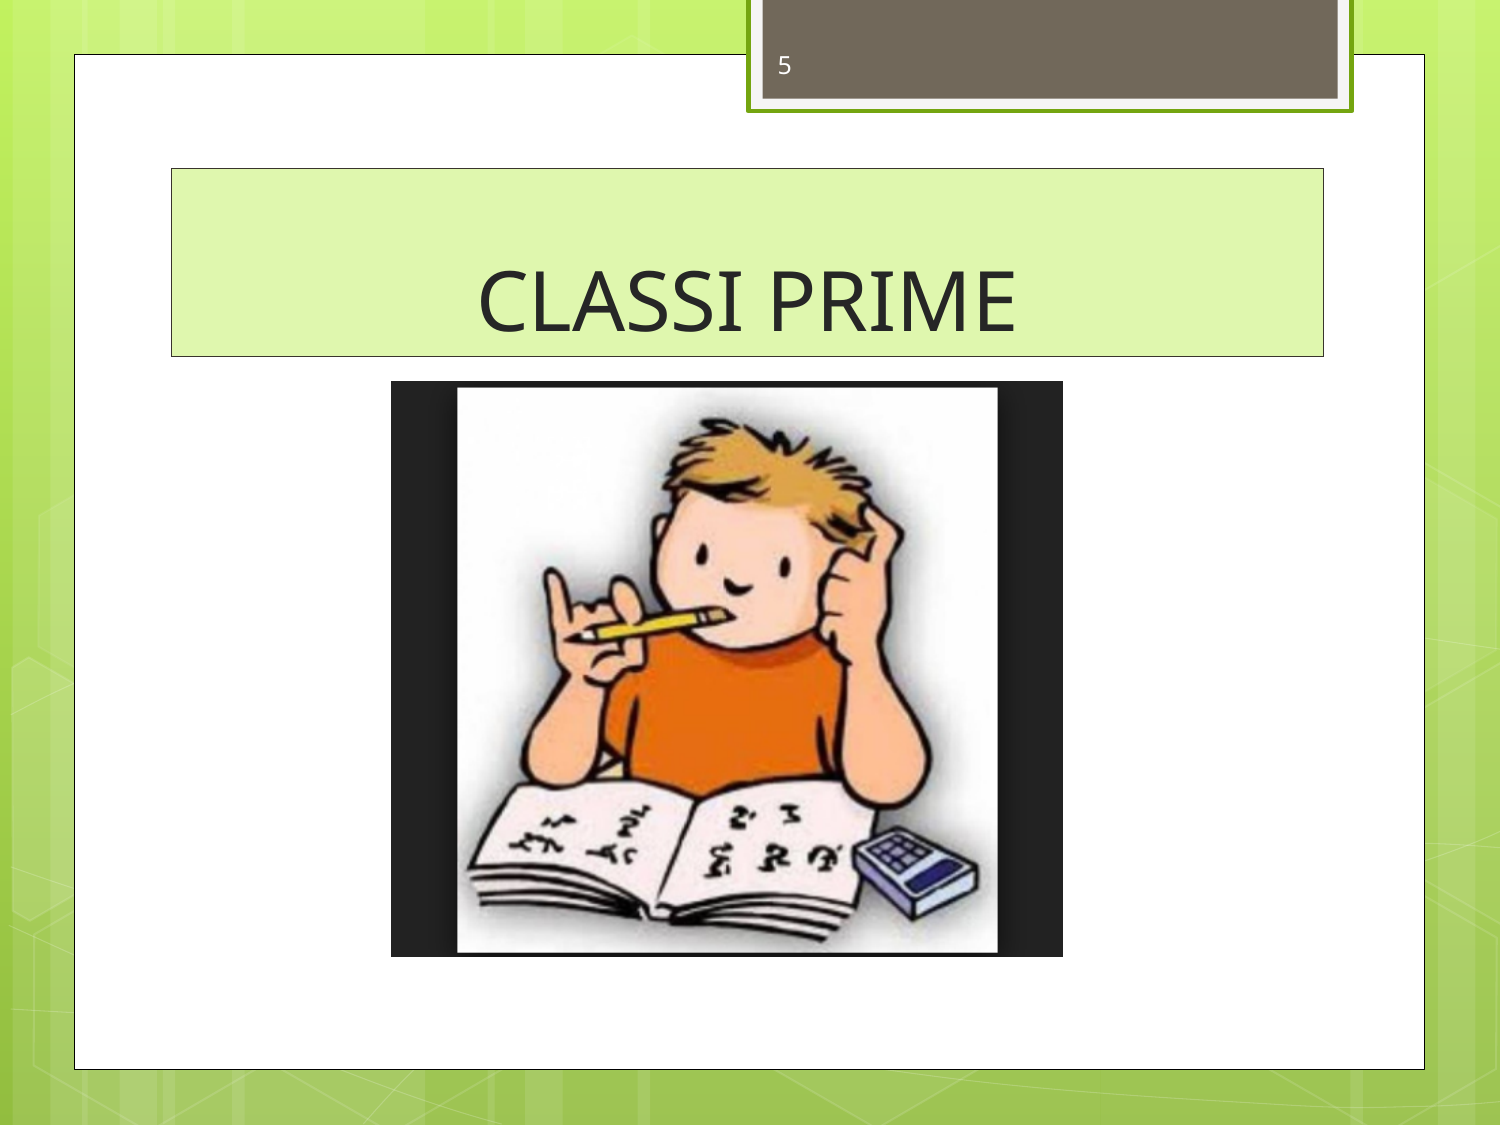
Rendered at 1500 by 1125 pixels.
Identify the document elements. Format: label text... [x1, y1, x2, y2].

slide_number 5 [762, 36, 982, 97]
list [391, 380, 1063, 957]
title CLASSI PRIME [171, 168, 1324, 357]
